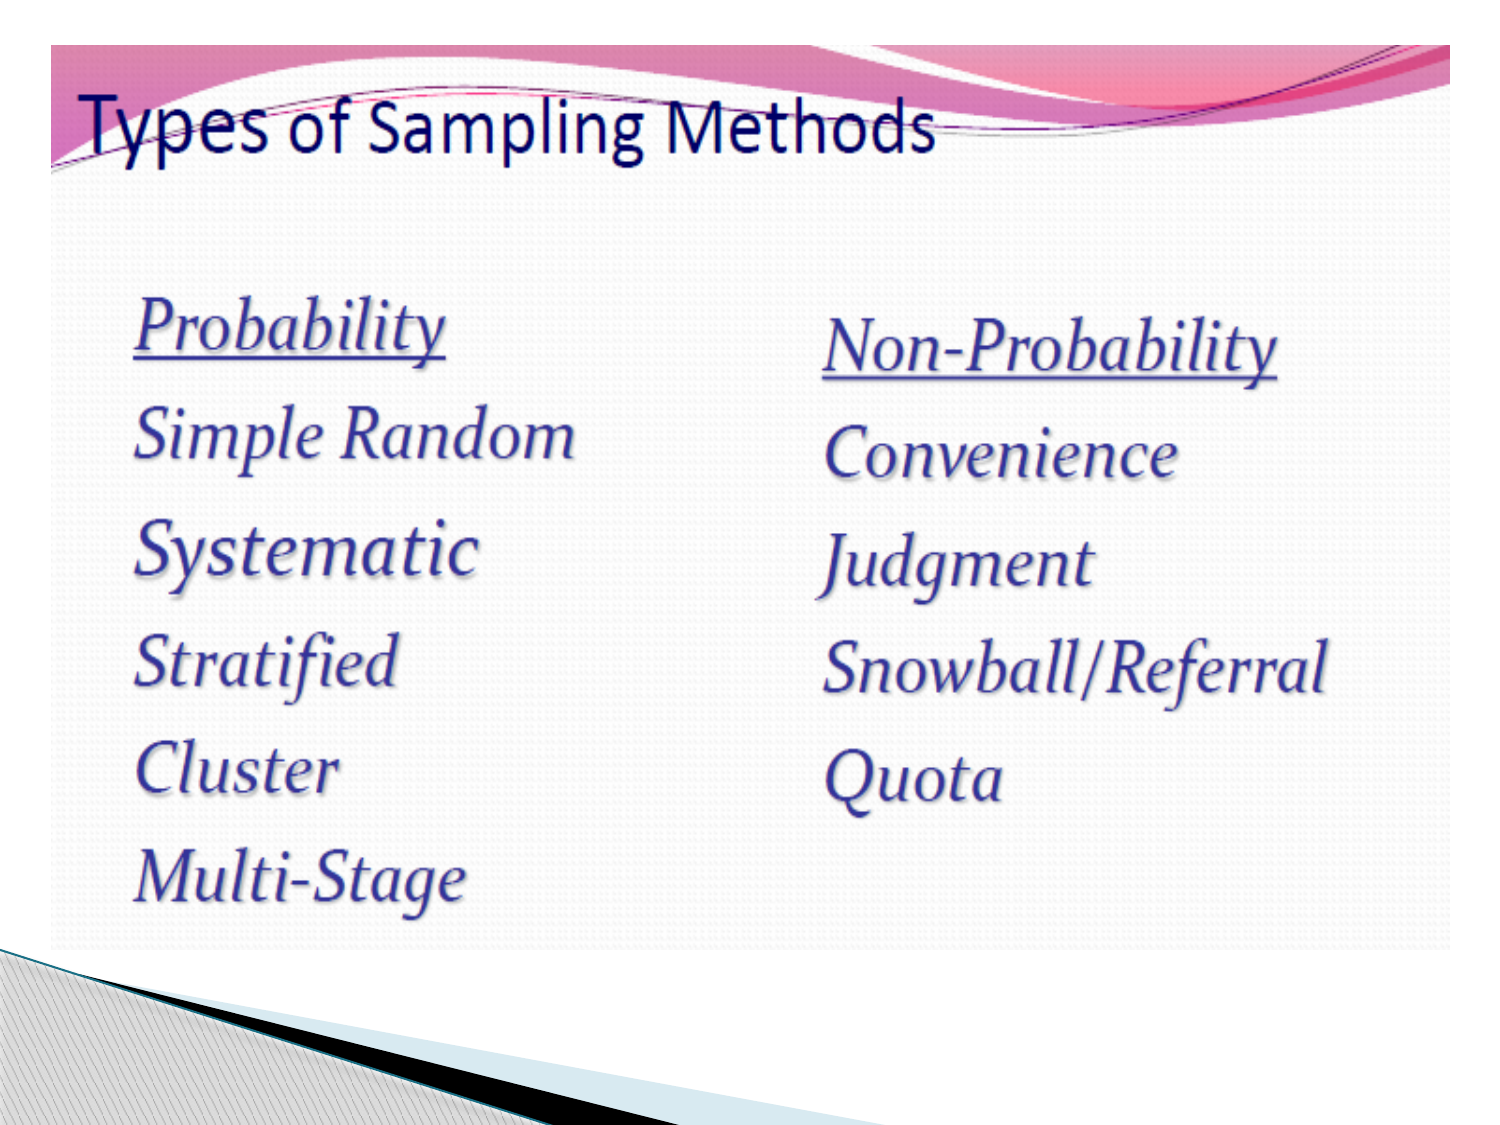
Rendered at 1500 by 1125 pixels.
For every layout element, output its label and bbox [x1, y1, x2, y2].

picture [51, 44, 1451, 951]
